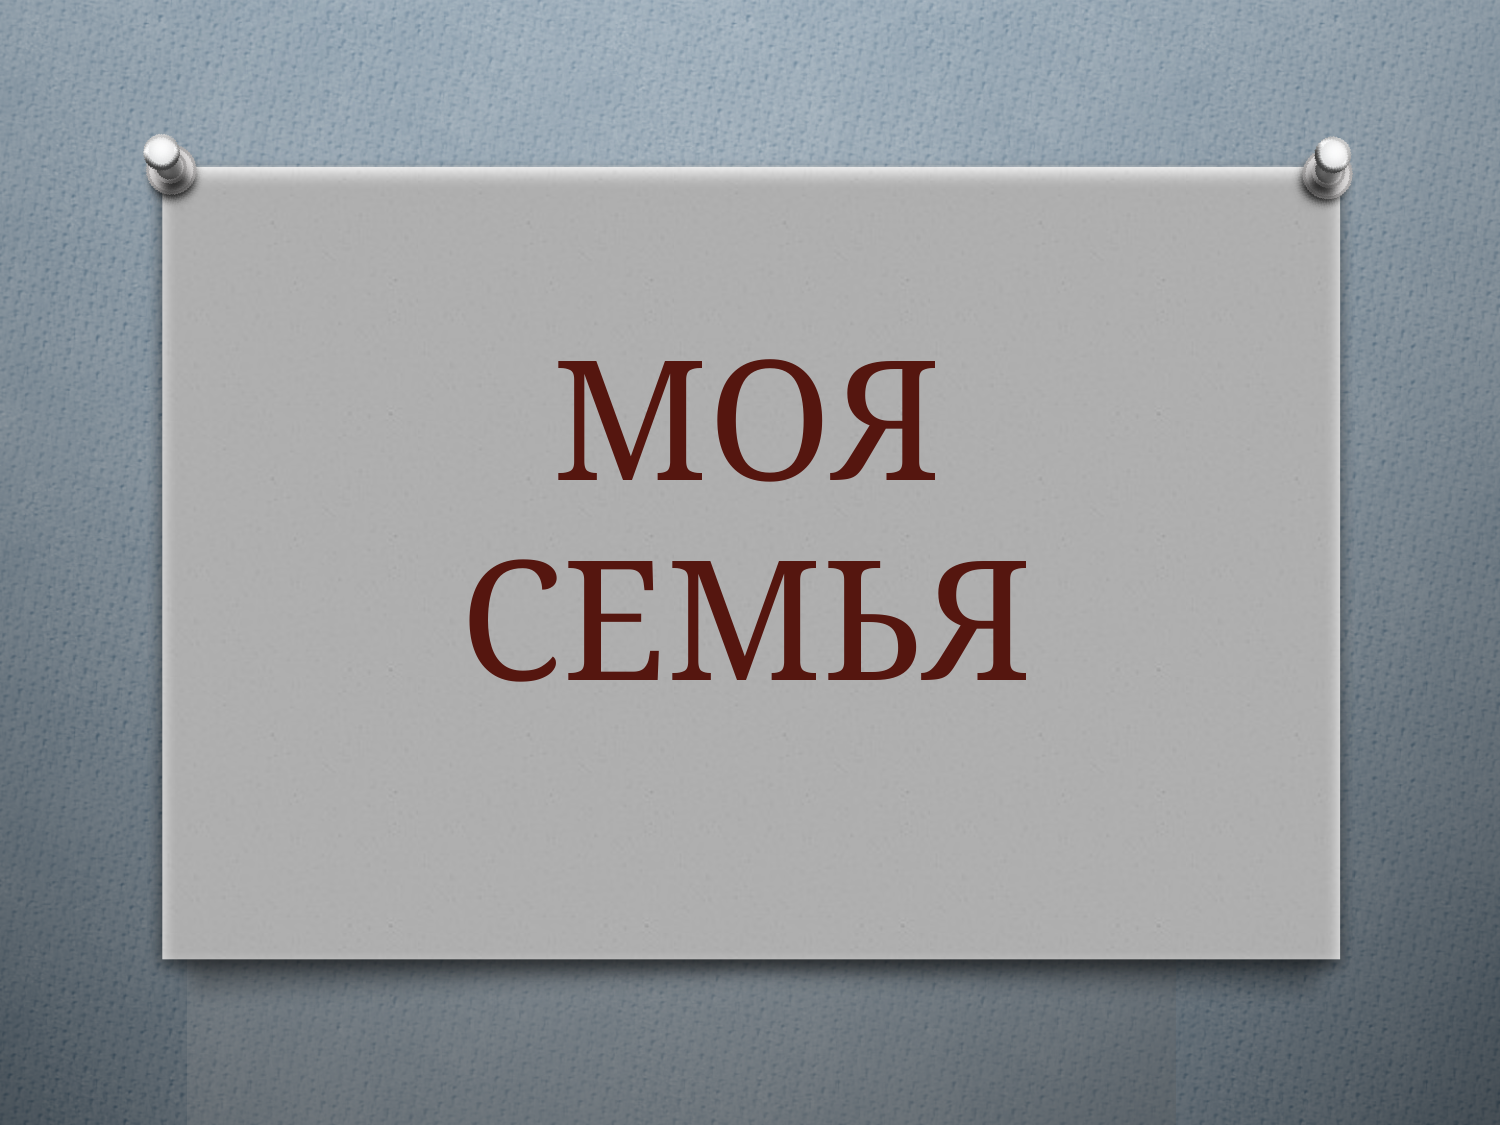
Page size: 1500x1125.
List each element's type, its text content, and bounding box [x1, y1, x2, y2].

picture [1274, 109, 1396, 230]
picture [112, 100, 235, 224]
title МОЯ СЕМЬЯ [277, 397, 1217, 922]
